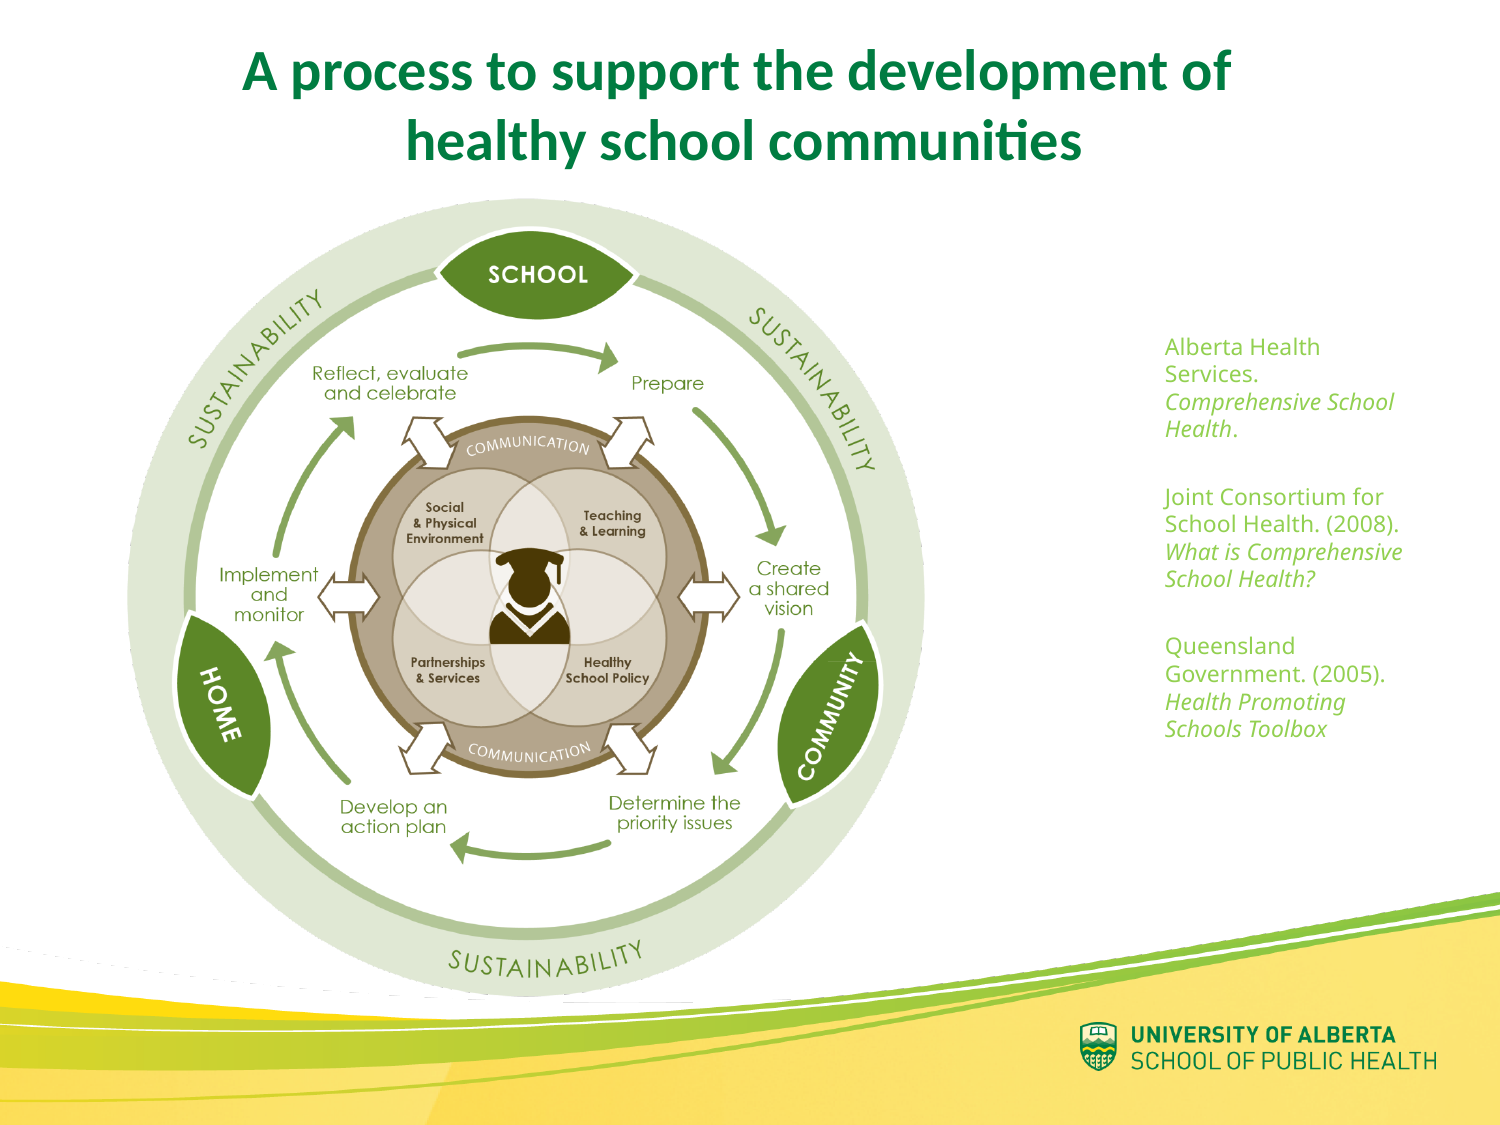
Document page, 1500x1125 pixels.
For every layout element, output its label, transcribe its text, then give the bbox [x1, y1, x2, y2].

picture [0, 149, 1500, 1125]
title A process to support the development of healthy school communities [50, 24, 1438, 169]
text_box Alberta Health Services. Comprehensive School Health. Joint Consortium for School Health. (2008). What is Comprehensive School Health? Queensland Government. (2005). Health Promoting Schools Toolbox [1149, 324, 1432, 863]
